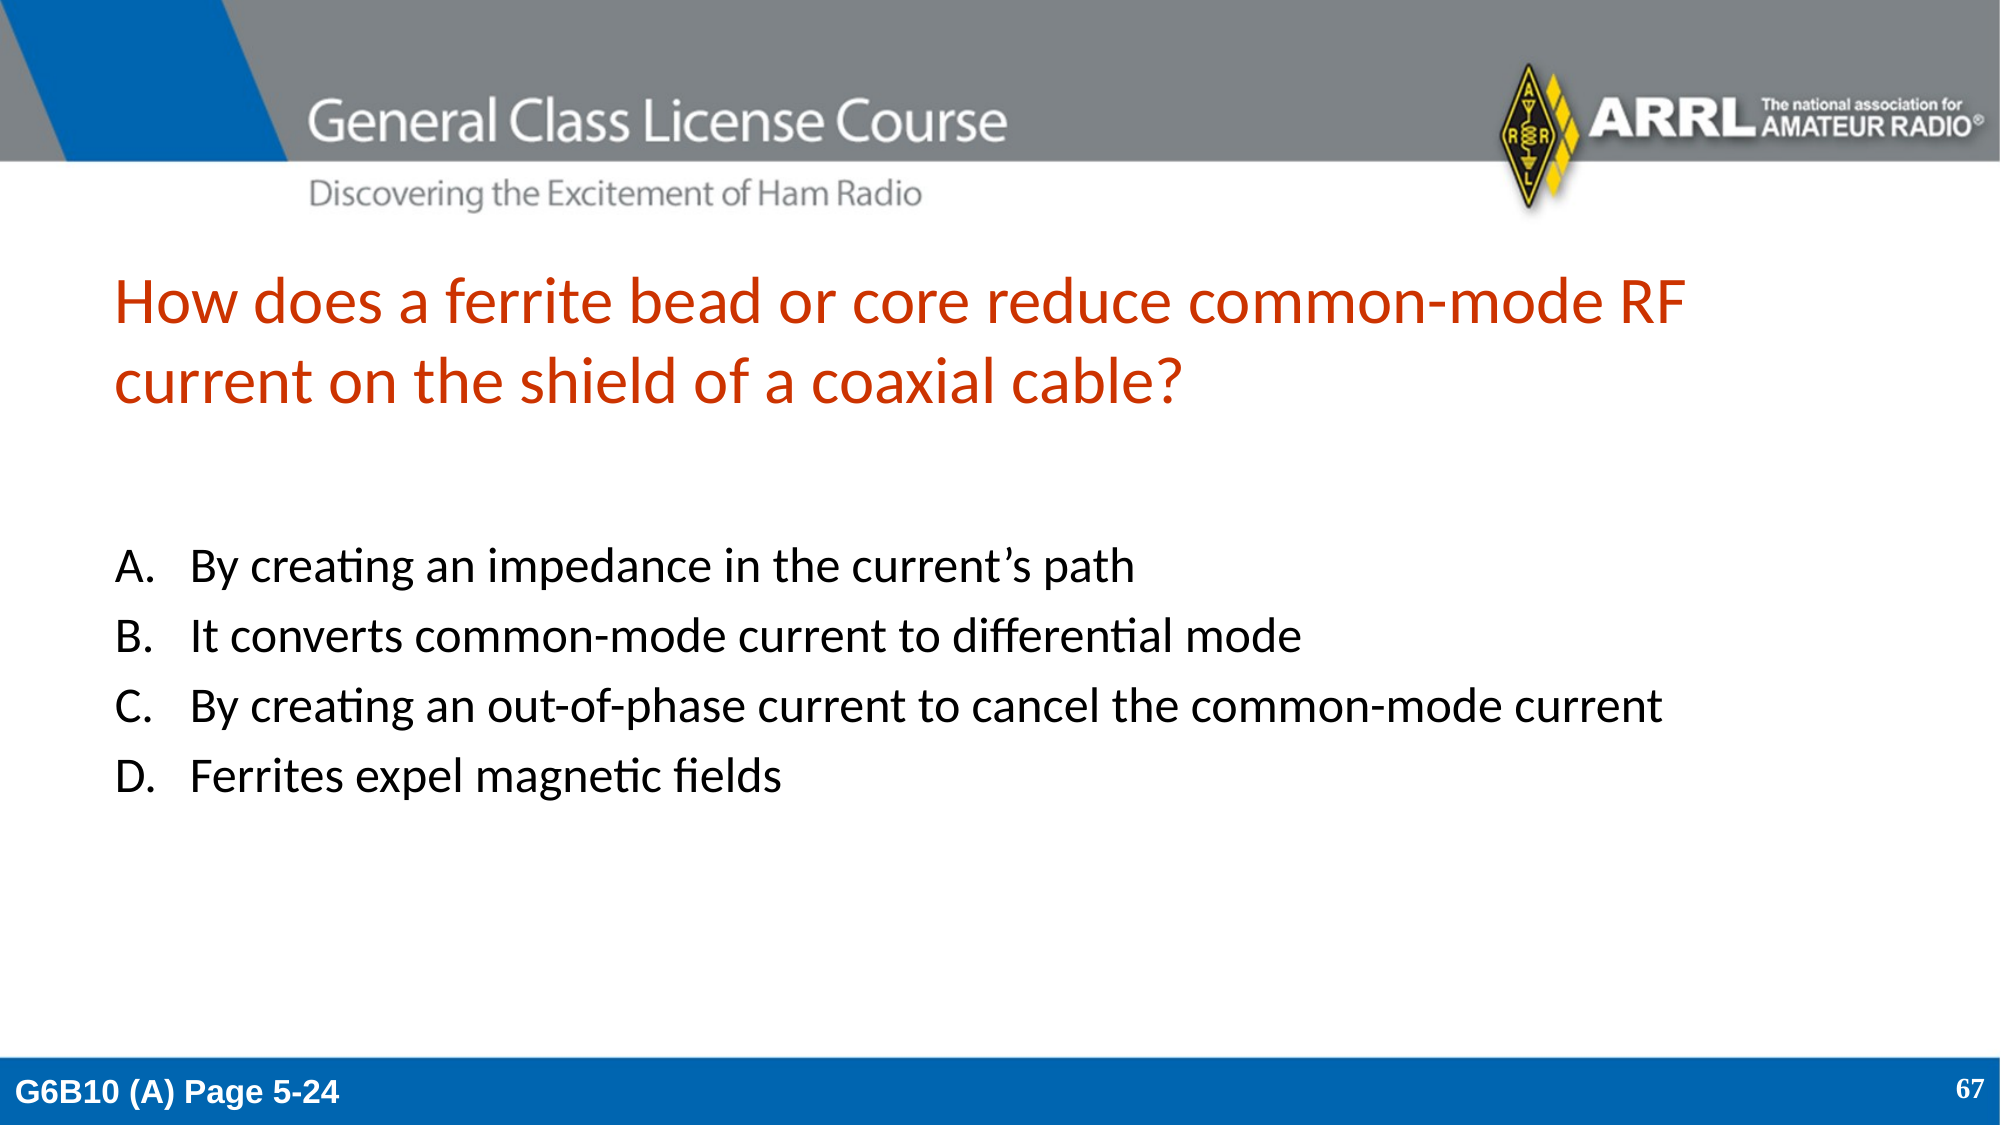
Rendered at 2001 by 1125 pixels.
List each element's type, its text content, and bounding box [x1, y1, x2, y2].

text_box G6B10 (A) Page 5-24 [0, 1062, 1313, 1118]
title How does a ferrite bead or core reduce common-mode RF current on the shield of a coaxial cable? [99, 249, 1900, 468]
picture [0, 0, 2001, 1125]
list By creating an impedance in the current’s path It converts common-mode current to differential mode By creating an out-of-phase current to cancel the common-mode current Ferrites expel magnetic fields [99, 525, 1900, 1005]
text_box 67 [1875, 1062, 2000, 1113]
